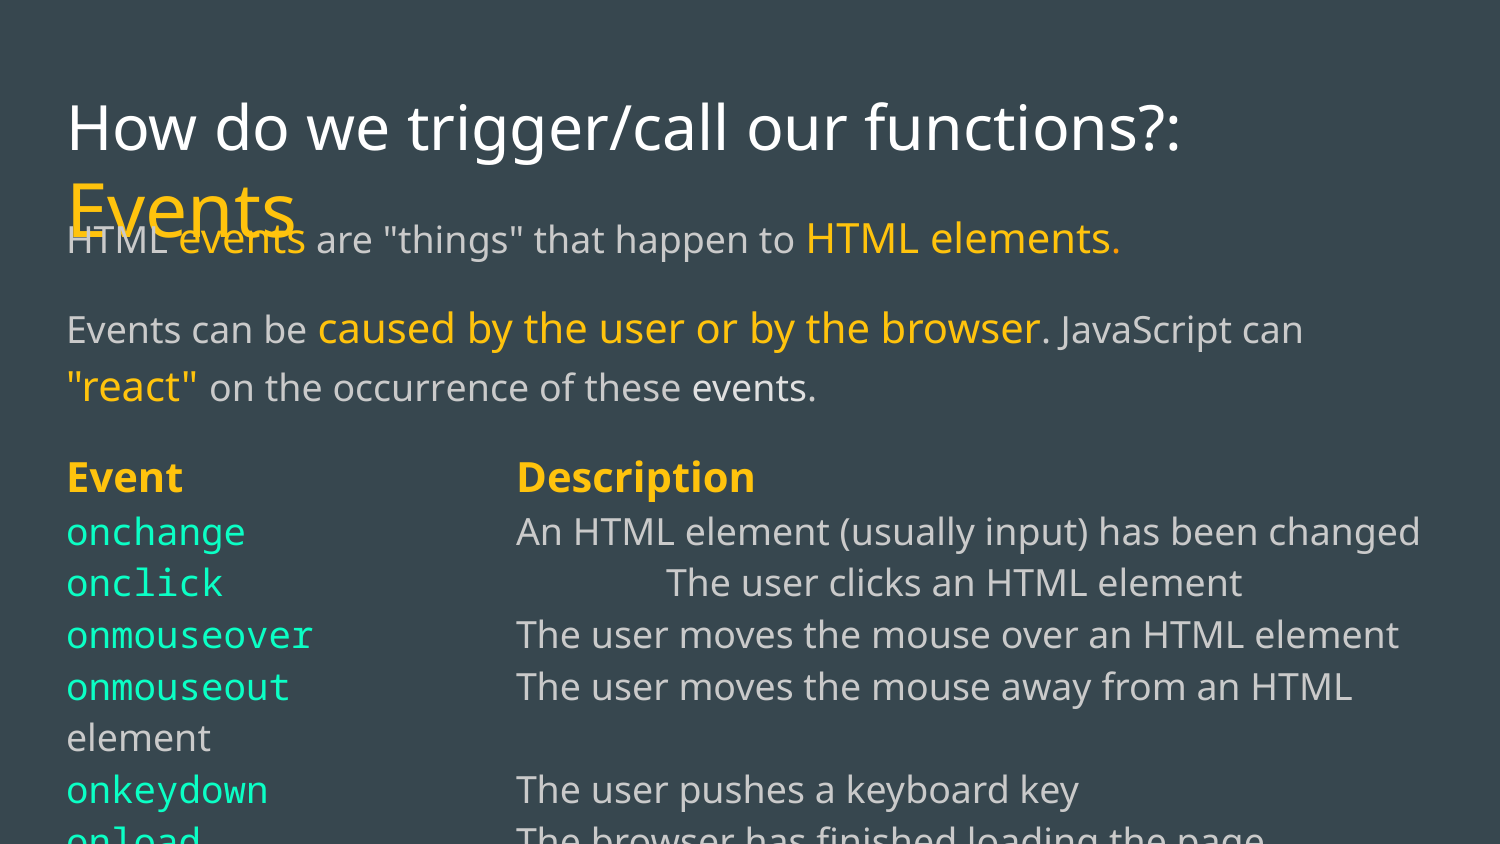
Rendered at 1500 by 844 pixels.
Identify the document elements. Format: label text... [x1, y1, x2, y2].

title How do we trigger/call our functions?: Events [51, 72, 1449, 167]
list HTML events are "things" that happen to HTML elements. Events can be caused by the user or by the browser. JavaScript can "react" on the occurrence of these events. Event Description onchange An HTML element (usually input) has been changed onclick The user clicks an HTML element onmouseover The user moves the mouse over an HTML element onmouseout The user moves the mouse away from an HTML element onkeydown The user pushes a keyboard key onload The browser has finished loading the page [51, 189, 1449, 818]
